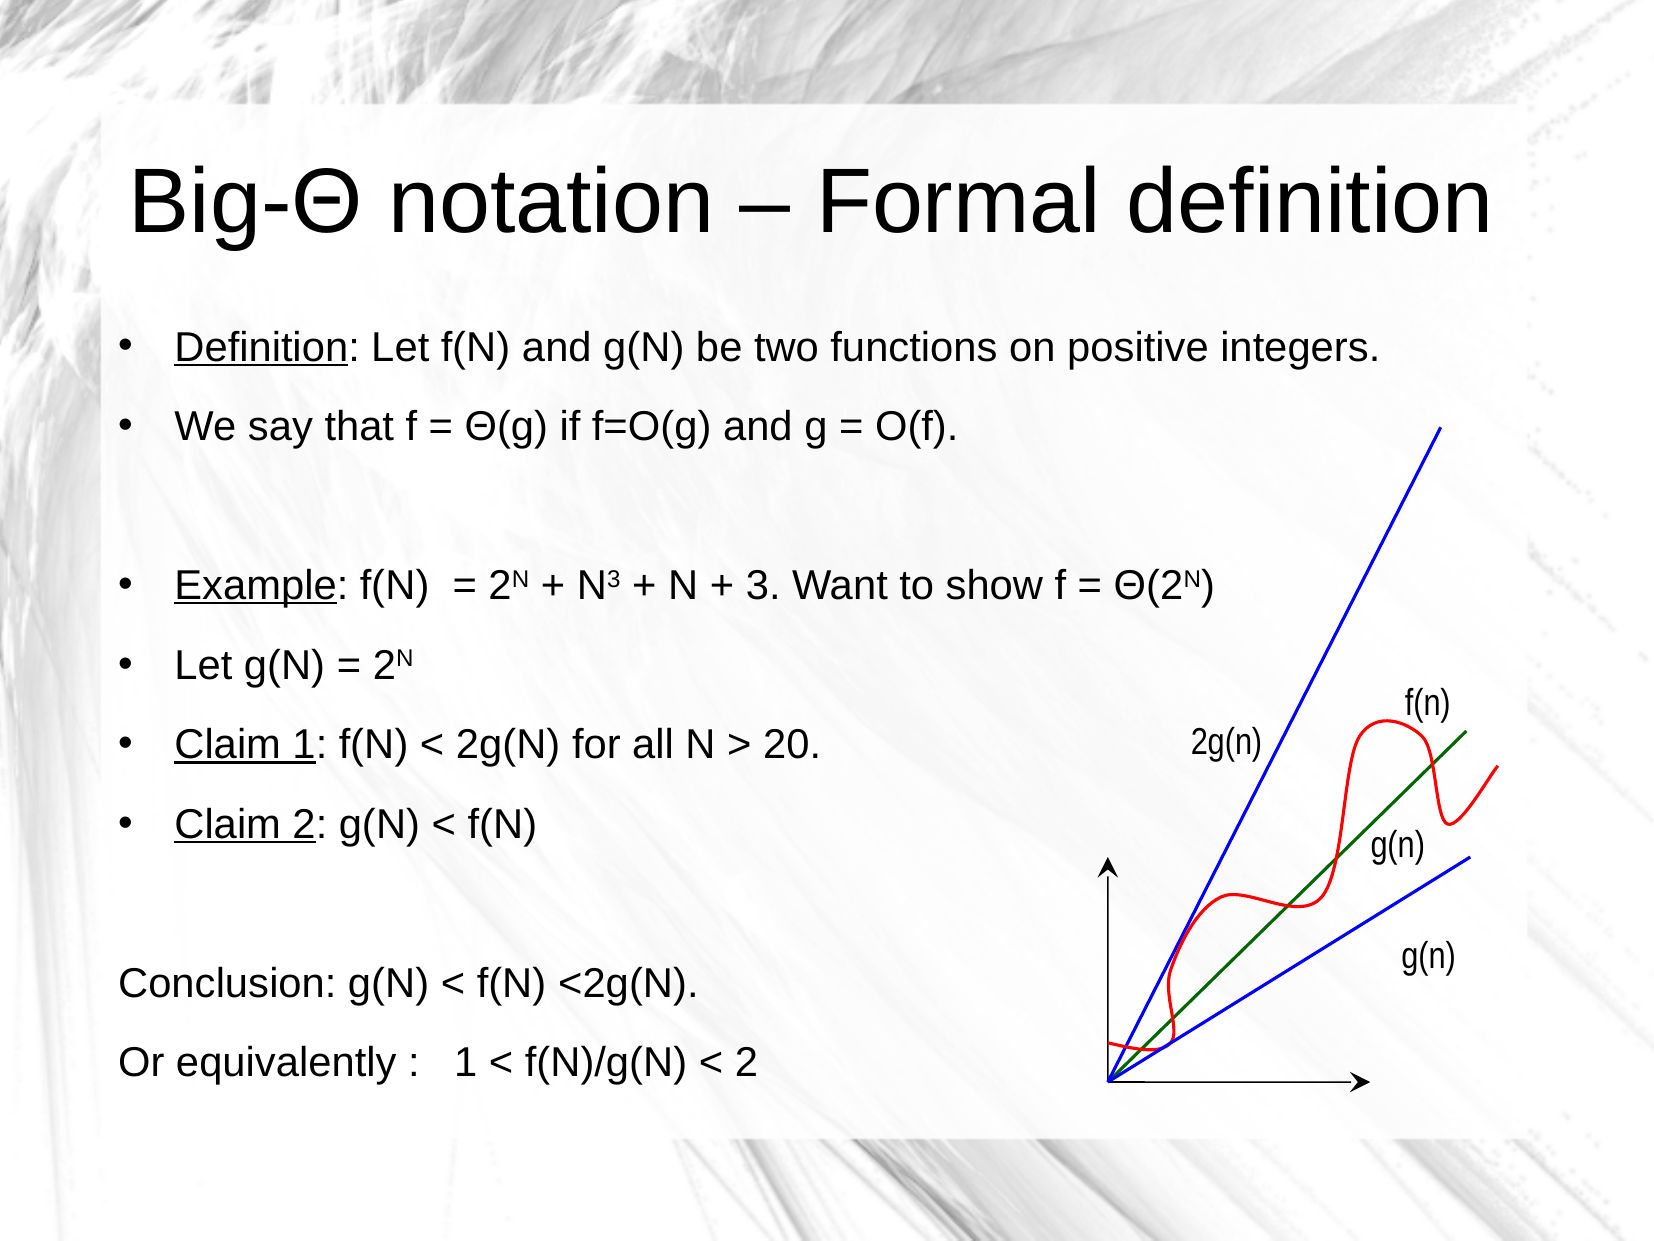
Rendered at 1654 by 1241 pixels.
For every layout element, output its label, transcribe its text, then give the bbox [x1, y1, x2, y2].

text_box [1107, 427, 1498, 1082]
list Definition: Let f(N) and g(N) be two functions on positive integers. We say that f = Θ(g) if f=O(g) and g = O(f). Example: f(N) = 2N + N3 + N + 3. Want to show f = Θ(2N) Let g(N) = 2N Claim 1: f(N) < 2g(N) for all N > 20. Claim 2: g(N) < f(N) Conclusion: g(N) < f(N) <2g(N). Or equivalently : 1 < f(N)/g(N) < 2 [118, 319, 1571, 1102]
title Big-Θ notation – Formal definition [118, 112, 1506, 281]
picture [0, 0, 1654, 1241]
